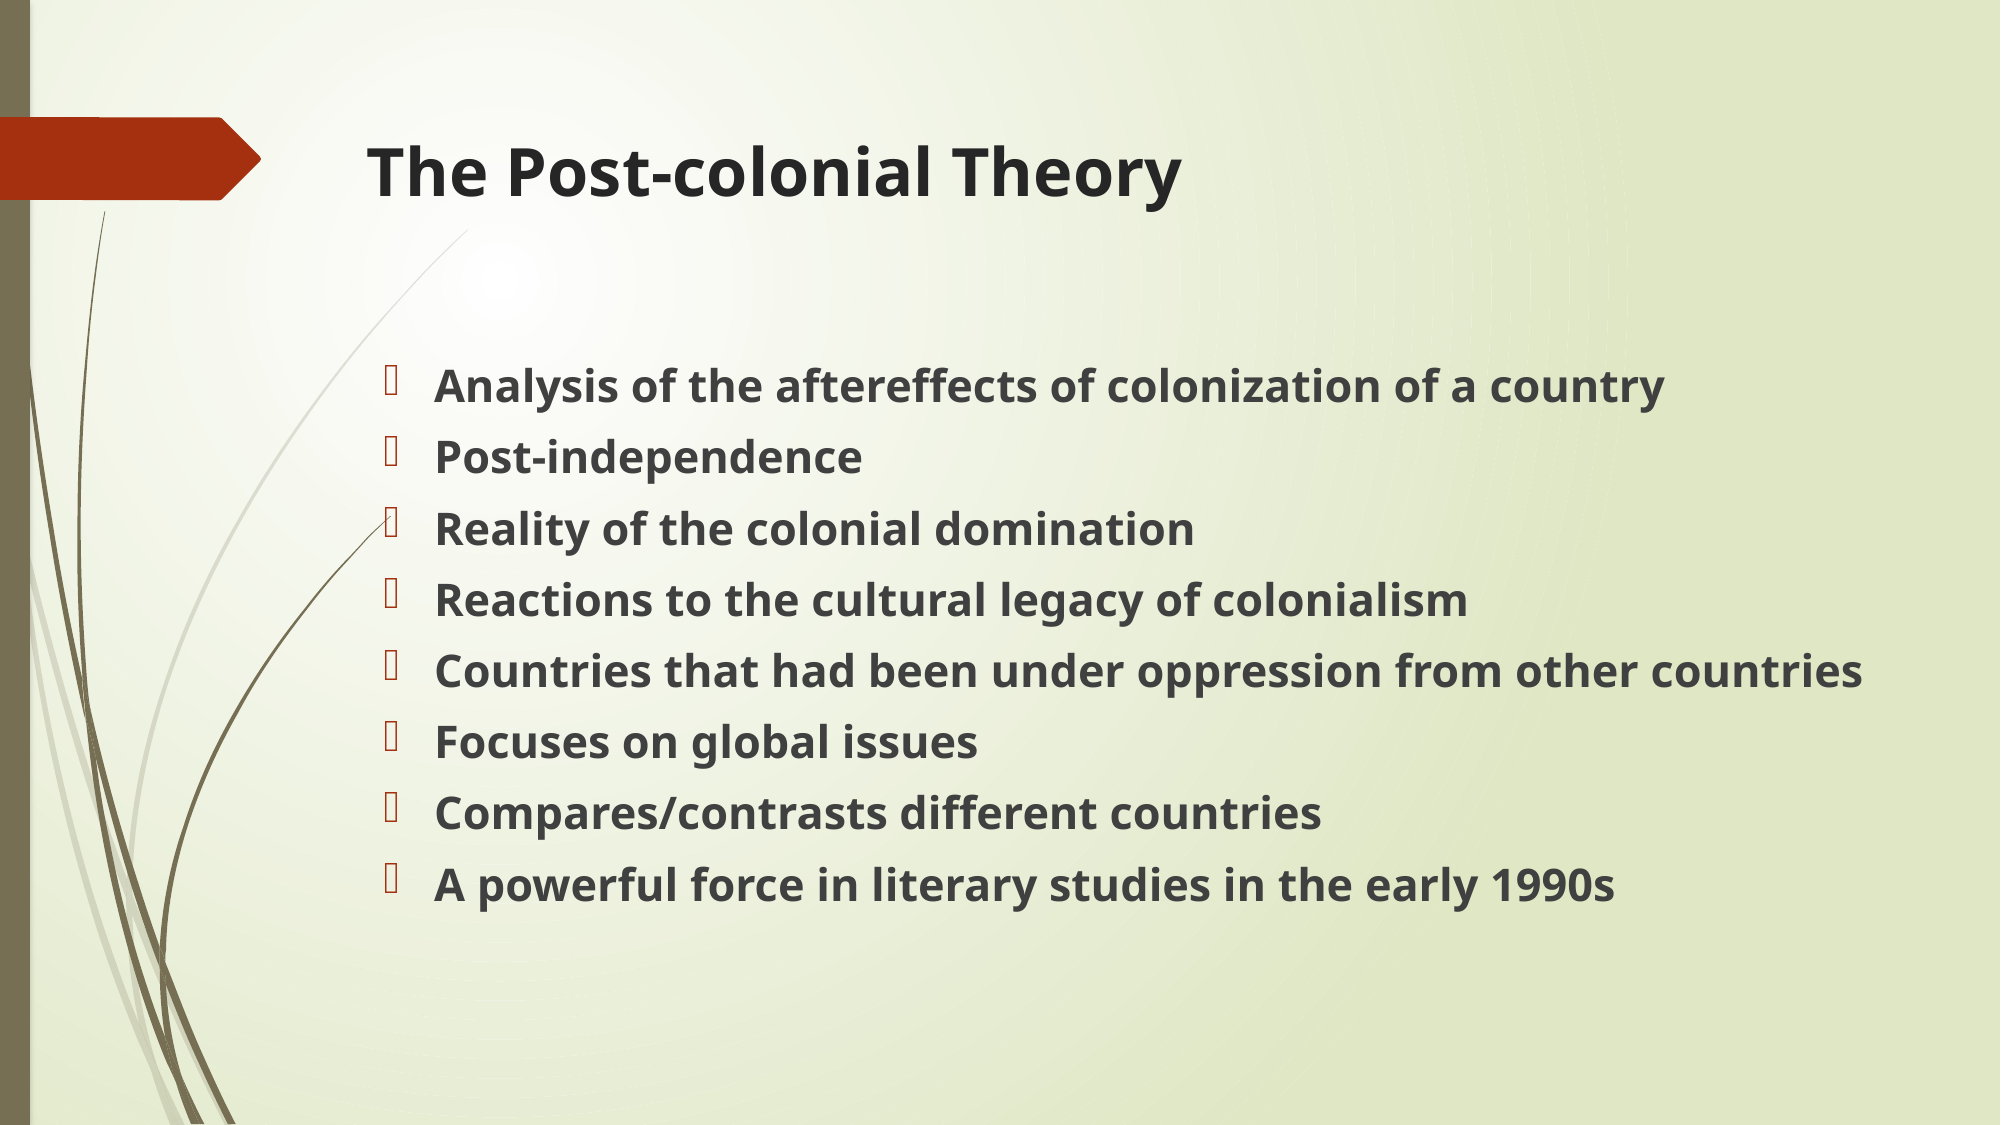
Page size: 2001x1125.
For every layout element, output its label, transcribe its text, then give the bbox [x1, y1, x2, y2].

list Analysis of the aftereffects of colonization of a country Post-independence Reality of the colonial domination Reactions to the cultural legacy of colonialism Countries that had been under oppression from other countries Focuses on global issues Compares/contrasts different countries A powerful force in literary studies in the early 1990s [368, 350, 1892, 970]
title The Post-colonial Theory [351, 122, 1814, 333]
